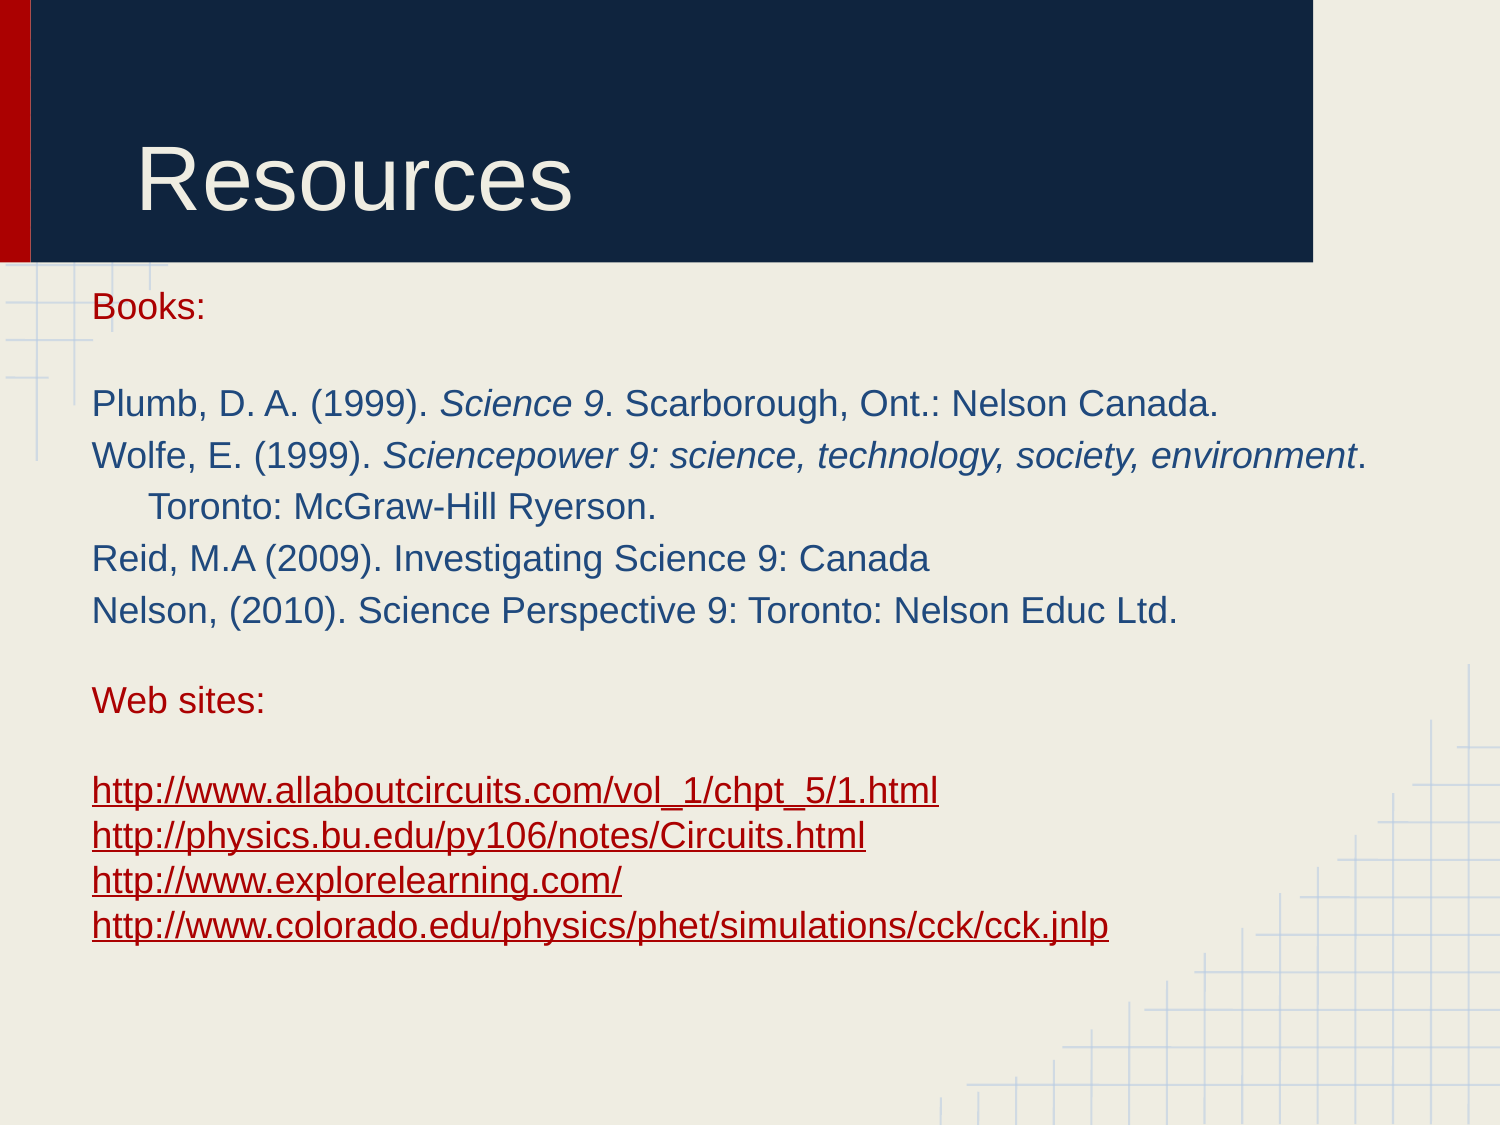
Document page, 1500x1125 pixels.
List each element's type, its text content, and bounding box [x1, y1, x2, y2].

list Books: Plumb, D. A. (1999). Science 9. Scarborough, Ont.: Nelson Canada. Wolfe, E. (1999). Sciencepower 9: science, technology, society, environment. Toronto: McGraw-Hill Ryerson. Reid, M.A (2009). Investigating Science 9: Canada Nelson, (2010). Science Perspective 9: Toronto: Nelson Educ Ltd. Web sites: http://www.allaboutcircuits.com/vol_1/chpt_5/1.html http://physics.bu.edu/py106/notes/Circuits.html http://www.explorelearning.com/ http://www.colorado.edu/physics/phet/simulations/cck/cck.jnlp [76, 267, 1427, 1006]
title Resources [75, 25, 1276, 244]
